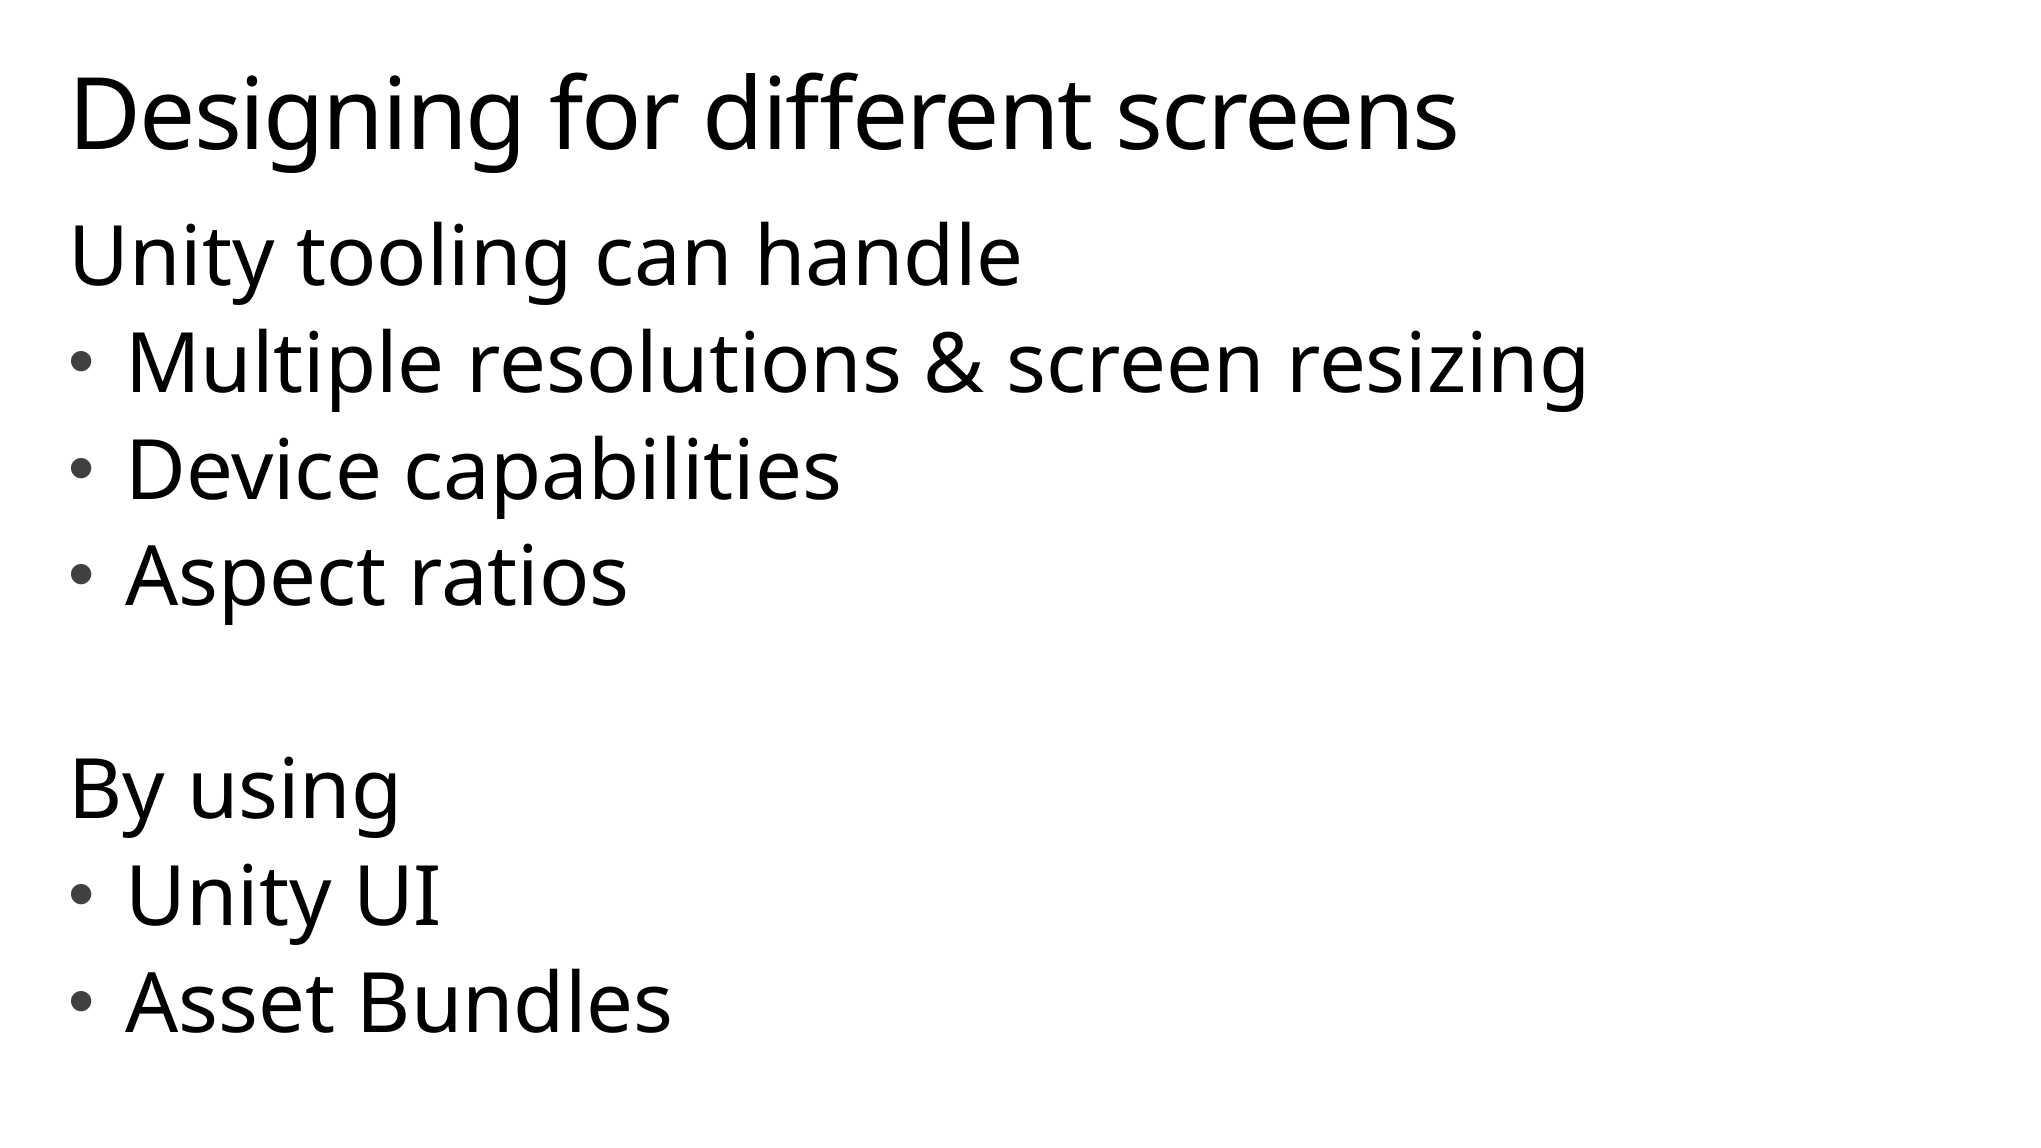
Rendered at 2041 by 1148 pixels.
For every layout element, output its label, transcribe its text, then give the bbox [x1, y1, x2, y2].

list Unity tooling can handle Multiple resolutions & screen resizing Device capabilities Aspect ratios By using Unity UI Asset Bundles [45, 199, 1996, 1098]
title Designing for different screens [45, 48, 1996, 199]
